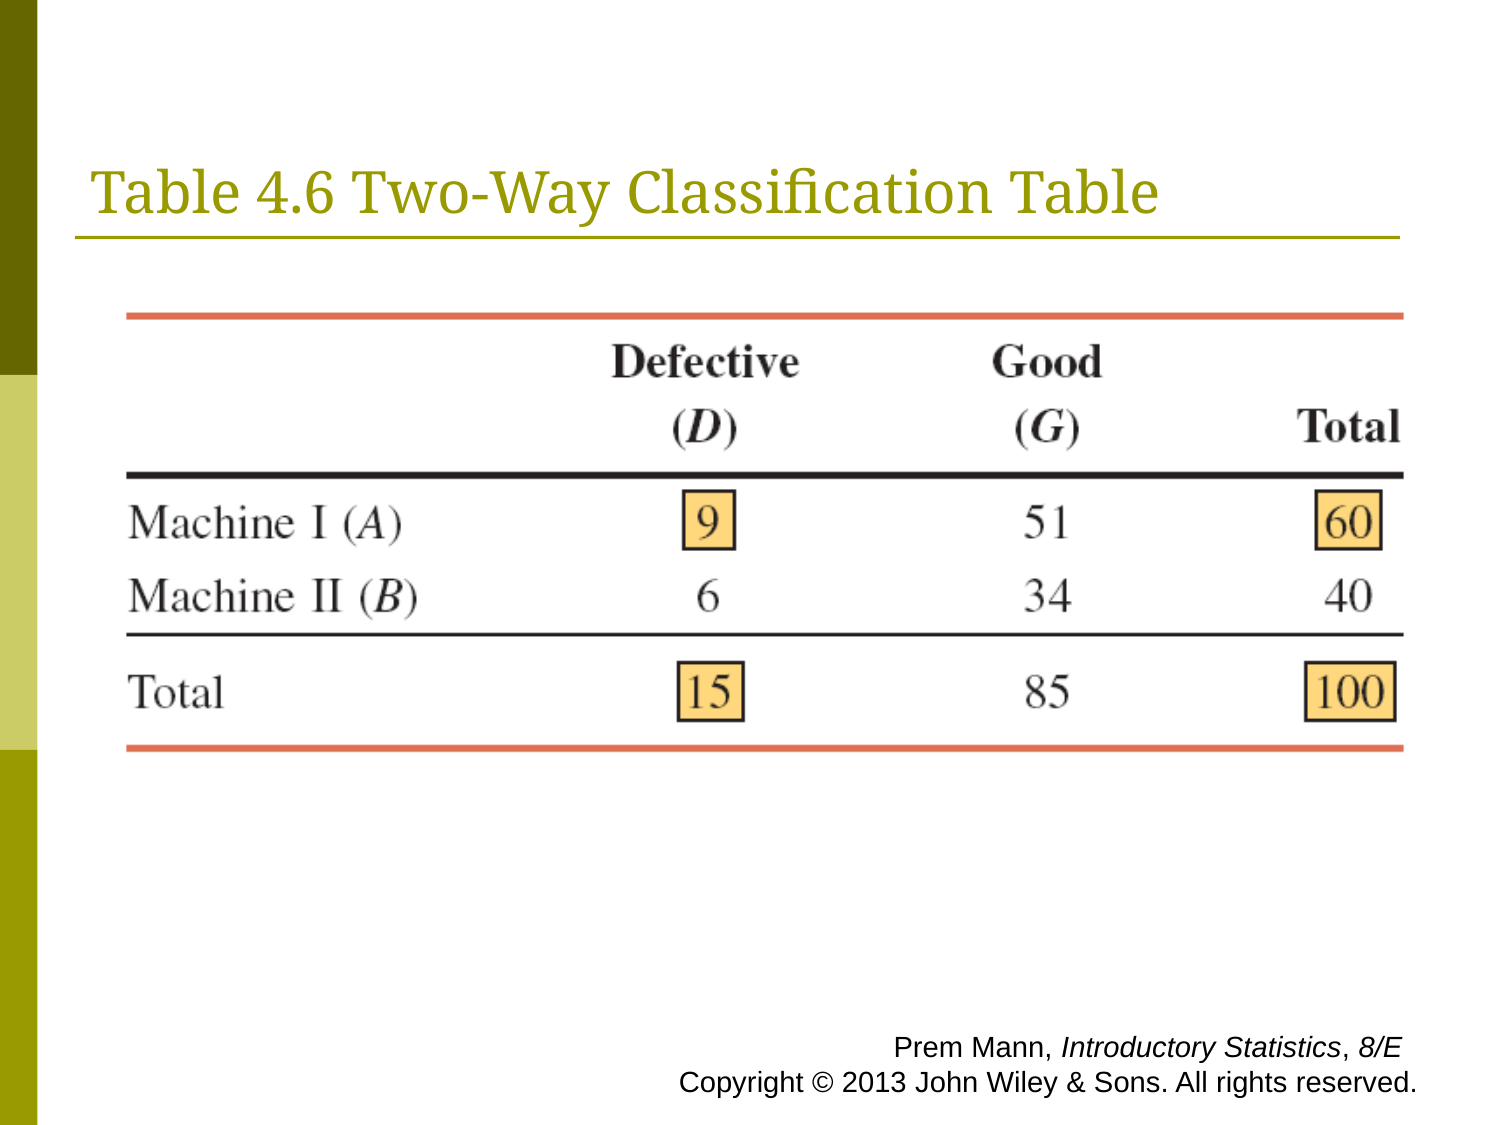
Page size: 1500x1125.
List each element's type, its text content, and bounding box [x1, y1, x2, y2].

picture [111, 299, 1426, 776]
text_box Prem Mann, Introductory Statistics, 8/E Copyright © 2013 John Wiley & Sons. All rights reserved. [664, 1020, 1449, 1106]
title Table 4.6 Two-Way Classification Table [75, 45, 1425, 233]
